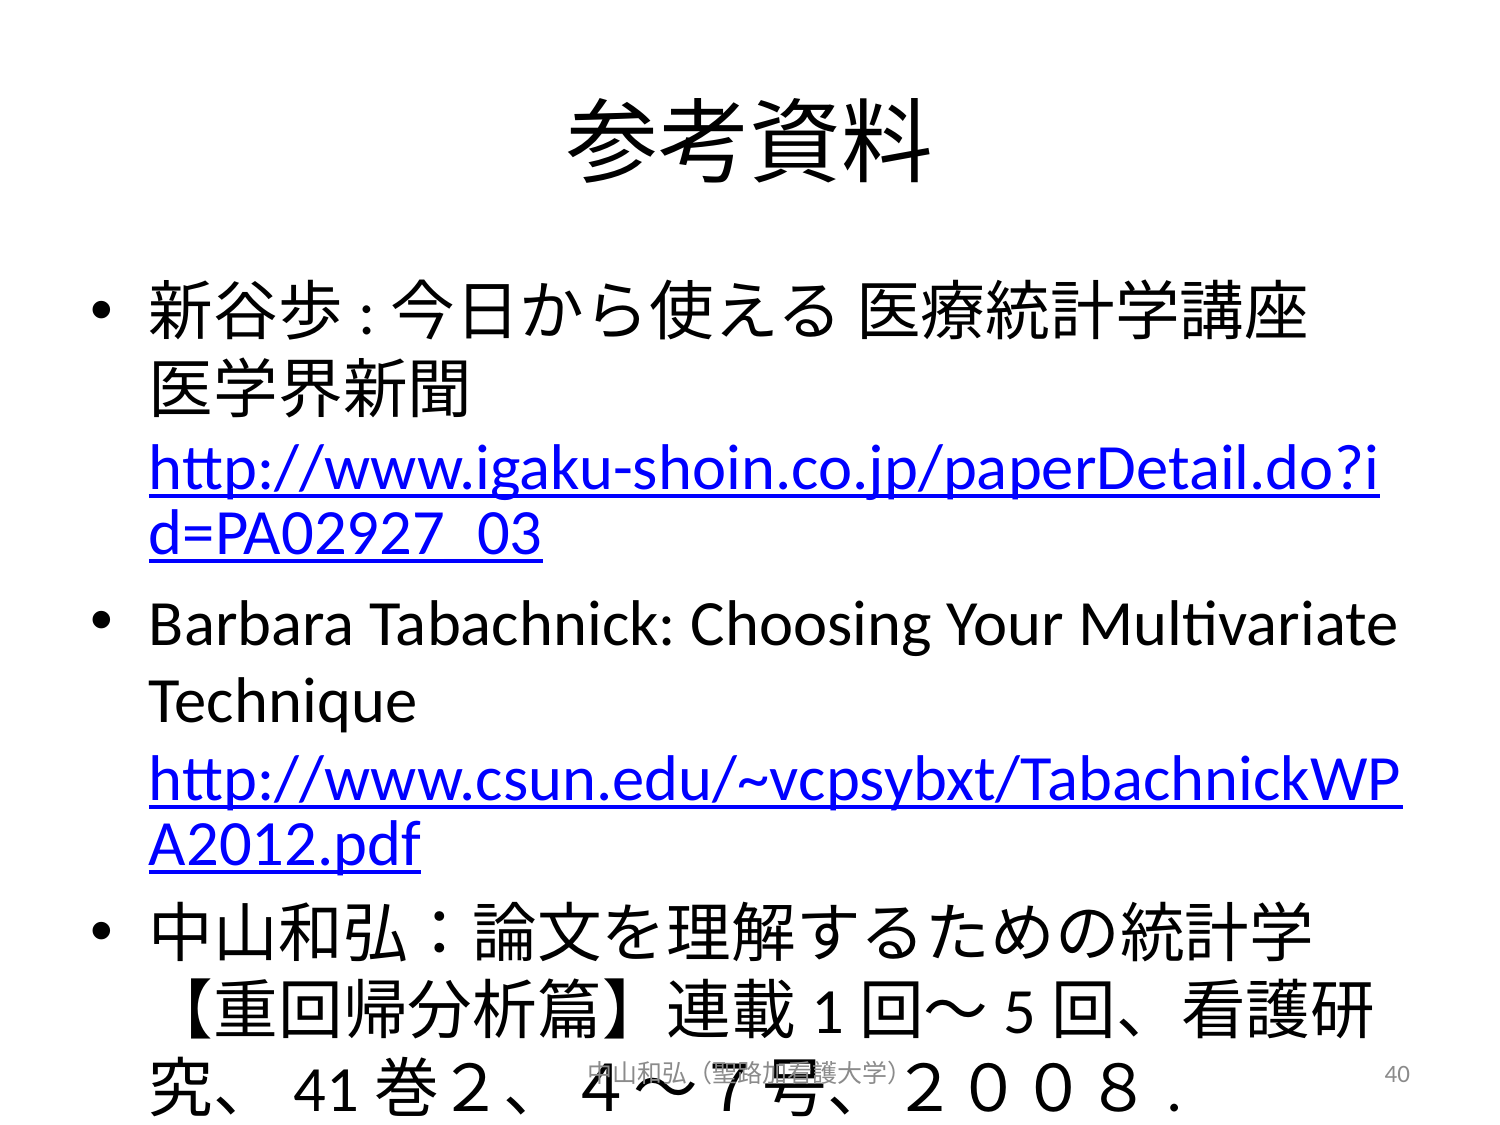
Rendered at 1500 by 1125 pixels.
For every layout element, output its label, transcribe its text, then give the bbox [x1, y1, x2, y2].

title 参考資料 [75, 45, 1425, 233]
list 新谷歩:今日から使える 医療統計学講座 医学界新聞 http://www.igaku-shoin.co.jp/paperDetail.do?id=PA02927_03 Barbara Tabachnick: Choosing Your Multivariate Technique http://www.csun.edu/~vcpsybxt/TabachnickWPA2012.pdf 中山和弘：論文を理解するための統計学 【重回帰分析篇】連載1回～5回、看護研究、41巻２、４～７号、２００８. [75, 262, 1425, 1005]
slide_number 40 [1074, 1042, 1425, 1103]
footer 中山和弘（聖路加看護大学） [512, 1042, 988, 1103]
